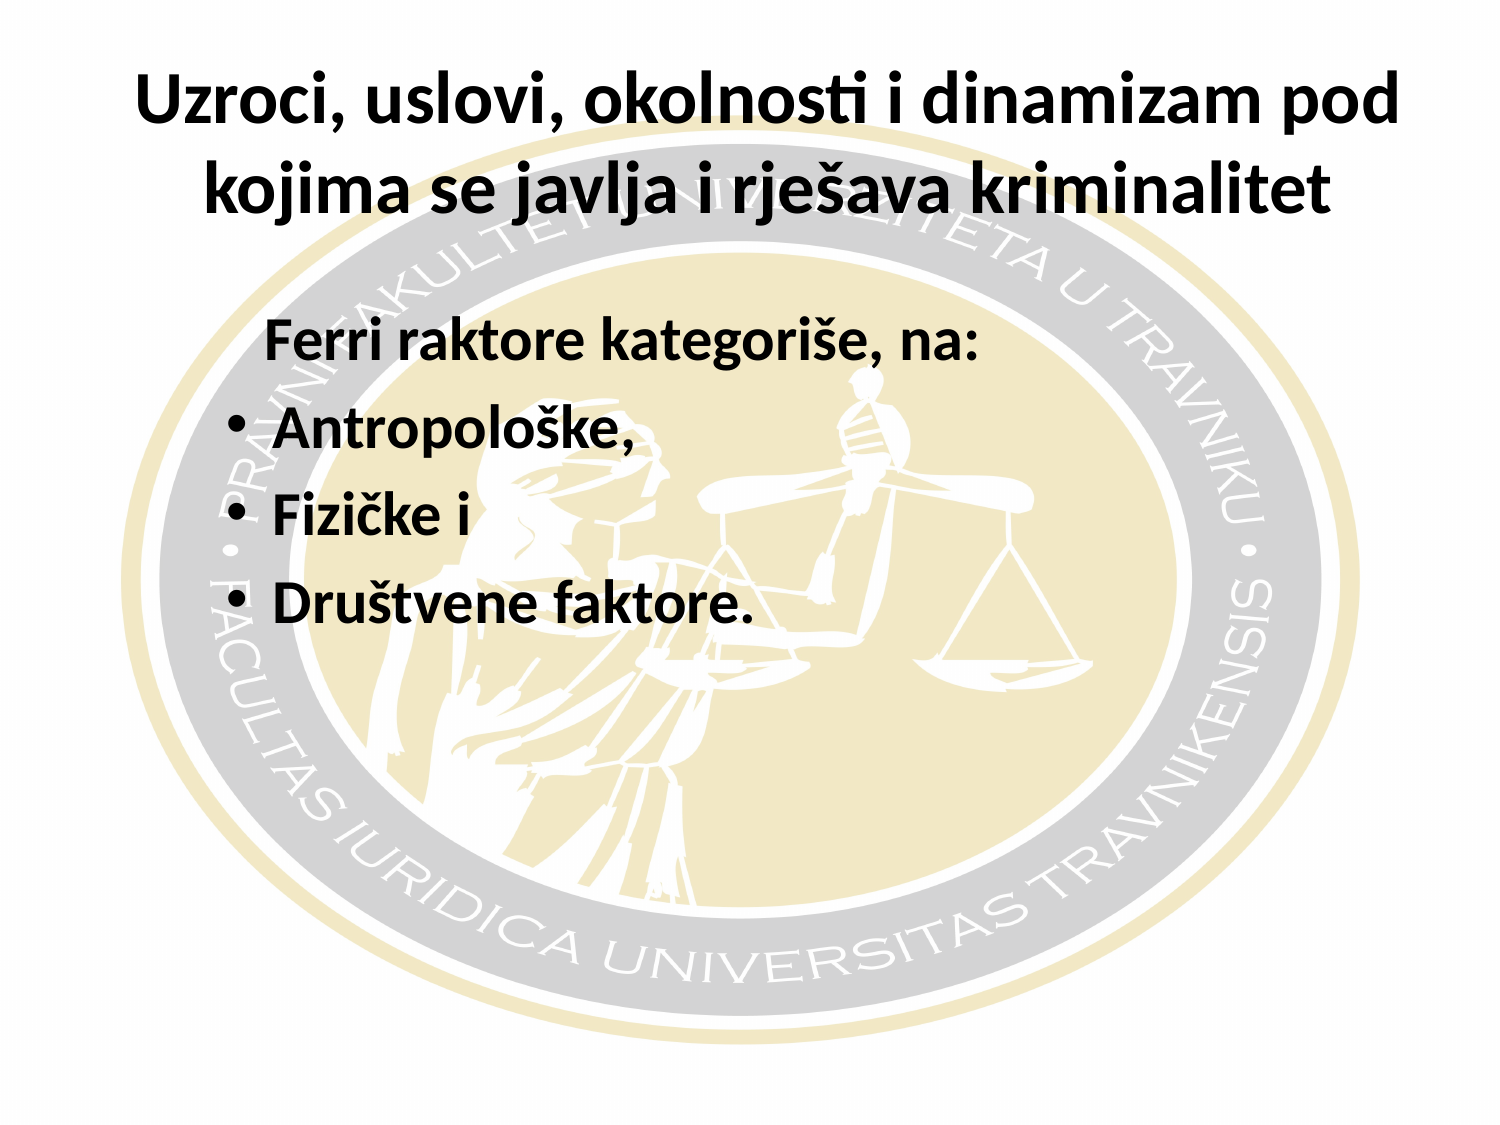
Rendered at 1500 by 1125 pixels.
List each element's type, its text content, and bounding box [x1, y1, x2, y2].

list Ferri raktore kategoriše, na: Antropološke, Fizičke i Društvene faktore. [135, 290, 1353, 1005]
title Uzroci, uslovi, okolnosti i dinamizam pod kojima se javlja i rješava kriminalitet [112, 45, 1425, 233]
